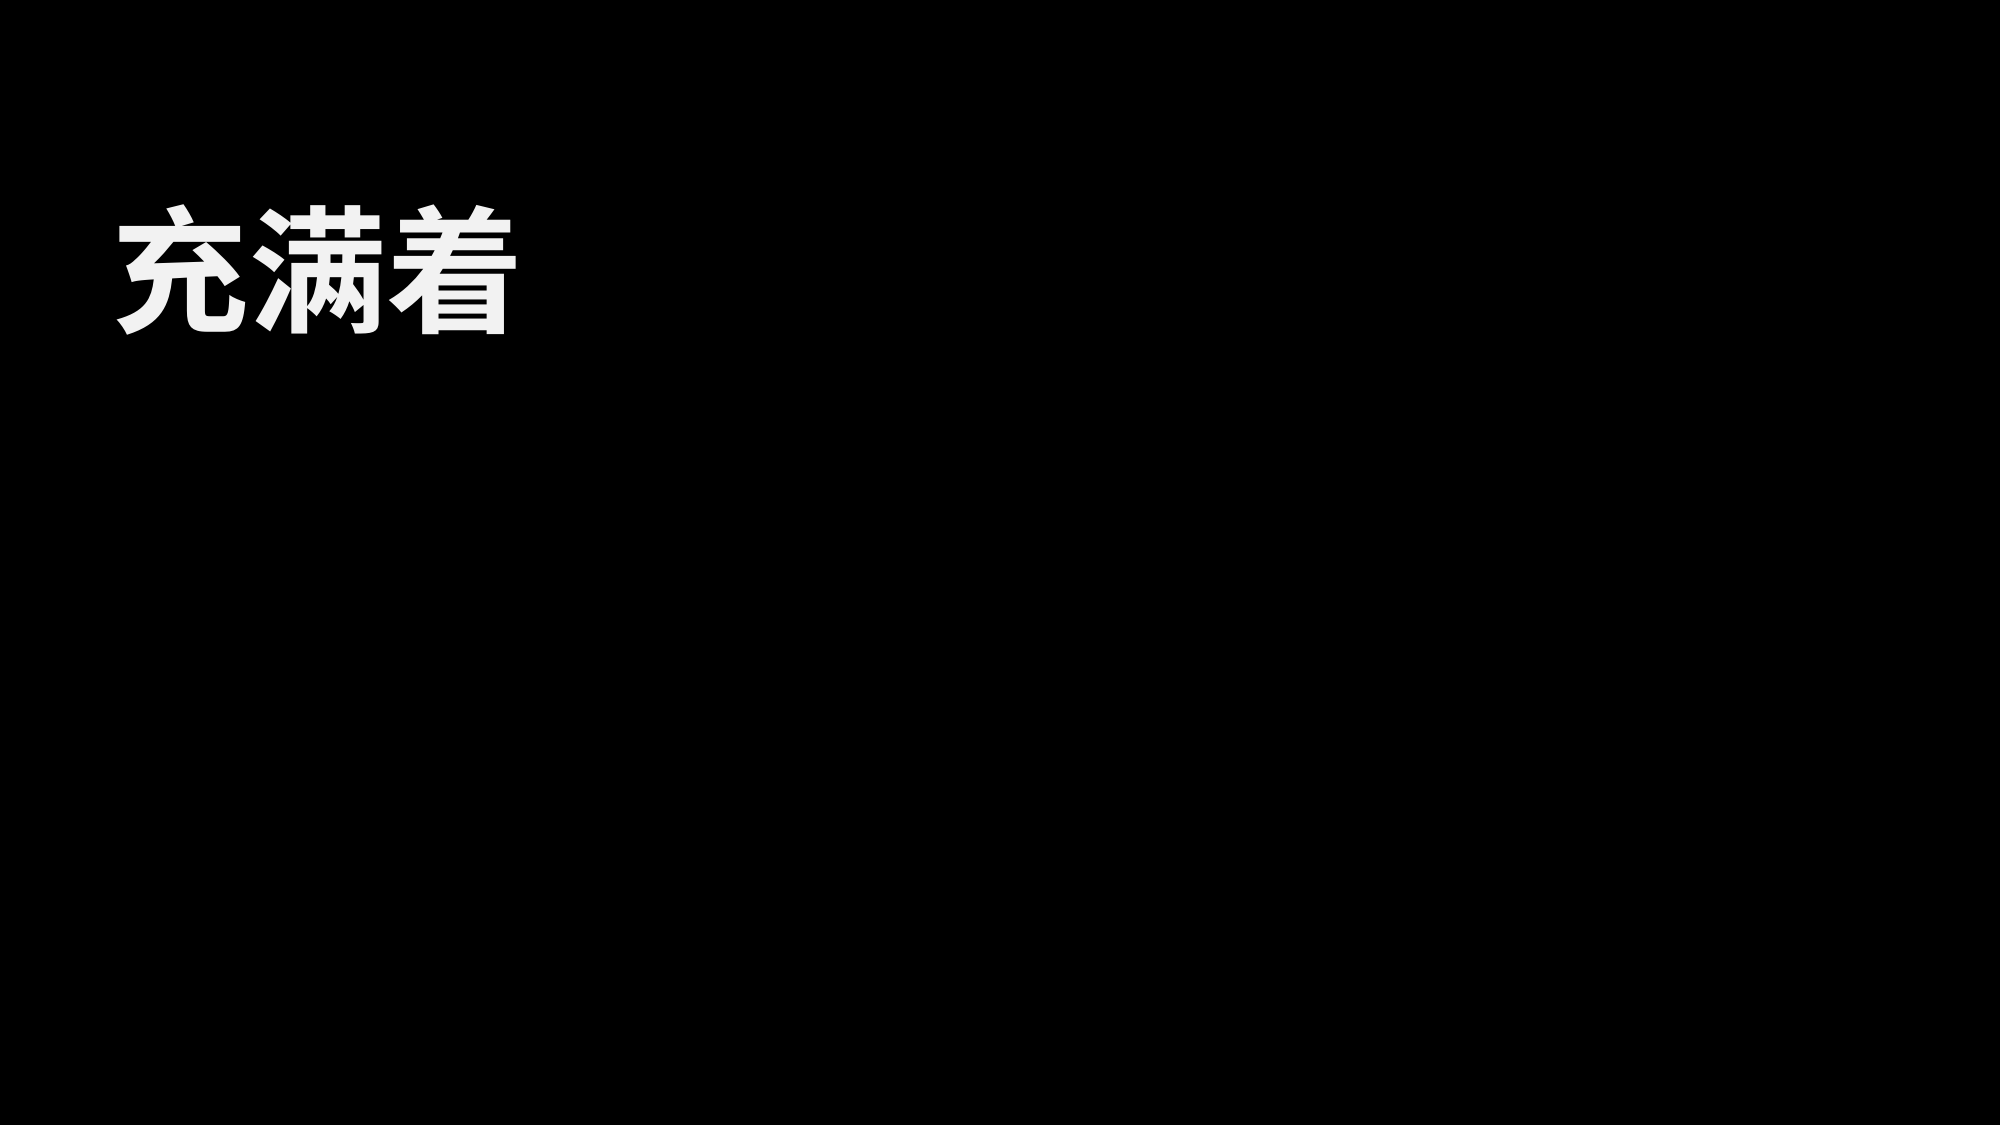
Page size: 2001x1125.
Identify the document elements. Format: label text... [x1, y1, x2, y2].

text_box 充满着 [111, 185, 525, 351]
